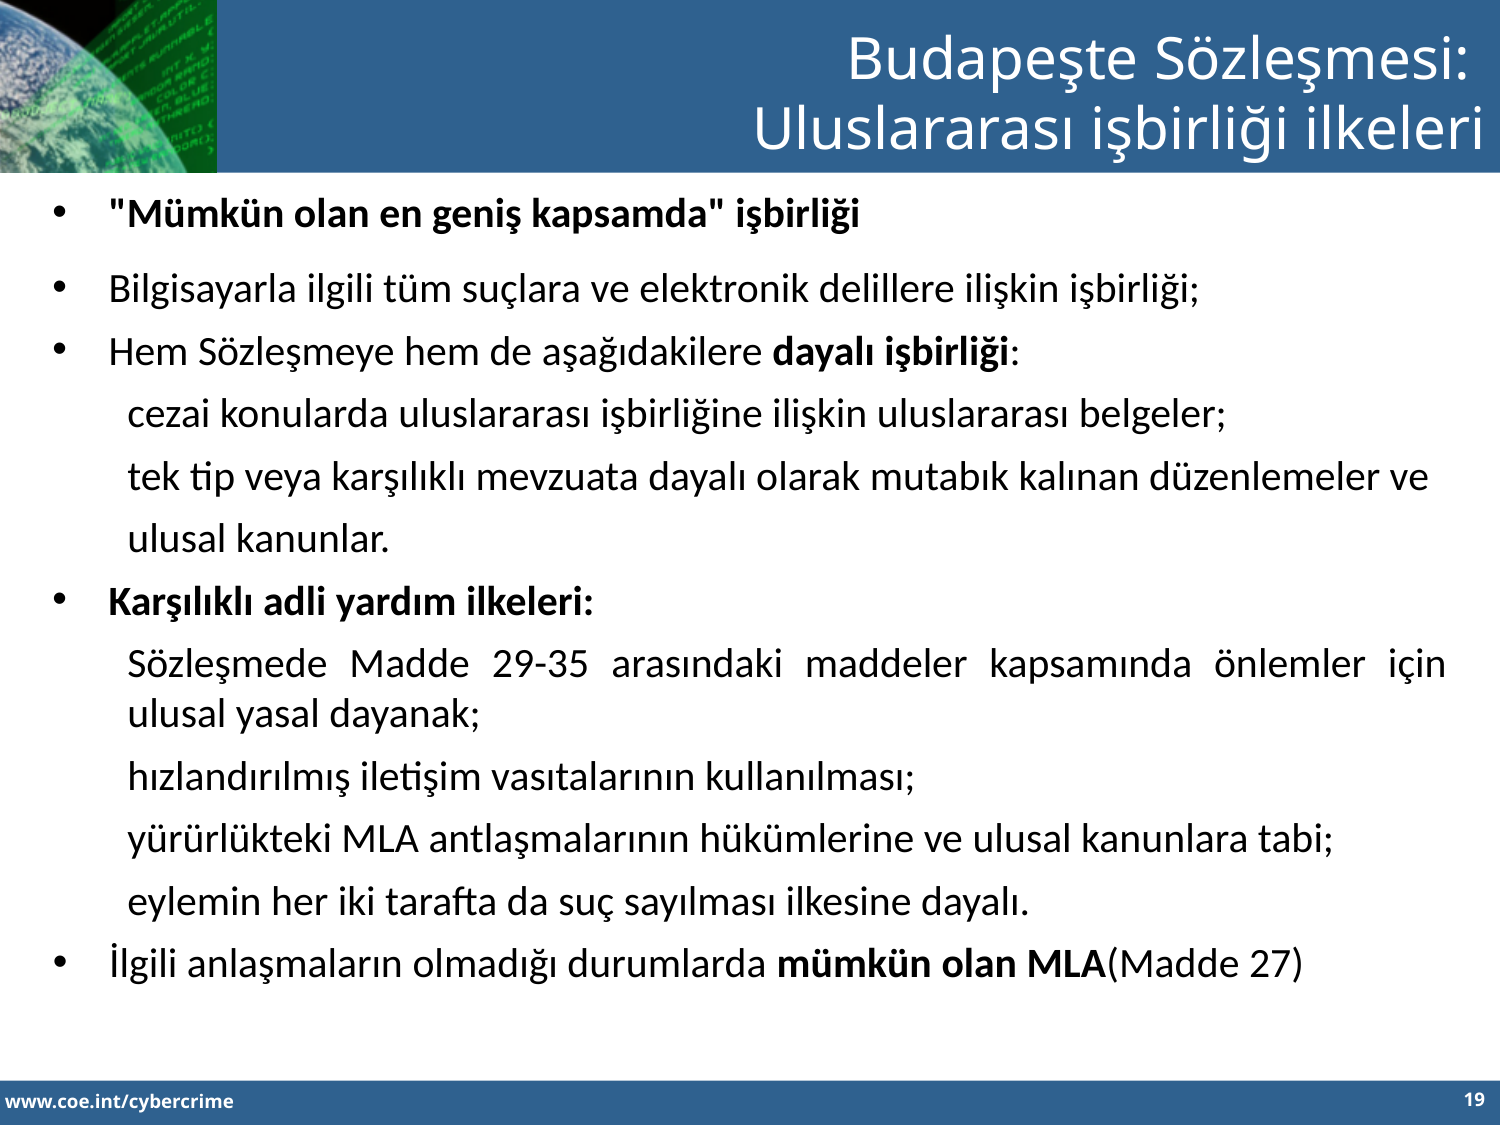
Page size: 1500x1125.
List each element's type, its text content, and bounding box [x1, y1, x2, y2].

slide_number 19 [1149, 1079, 1500, 1125]
picture [0, 1, 217, 173]
text_box Budapeşte Sözleşmesi: Uluslararası işbirliği ilkeleri [200, 14, 1500, 169]
text_box "Mümkün olan en geniş kapsamda" işbirliği Bilgisayarla ilgili tüm suçlara ve elektronik delillere ilişkin işbirliği; Hem Sözleşmeye hem de aşağıdakilere dayalı işbirliği: cezai konularda uluslararası işbirliğine ilişkin uluslararası belgeler; tek tip veya karşılıklı mevzuata dayalı olarak mutabık kalınan düzenlemeler ve ulusal kanunlar. Karşılıklı adli yardım ilkeleri: Sözleşmede Madde 29-35 arasındaki maddeler kapsamında önlemler için ulusal yasal dayanak; hızlandırılmış iletişim vasıtalarının kullanılması; yürürlükteki MLA antlaşmalarının hükümlerine ve ulusal kanunlara tabi; eylemin her iki tarafta da suç sayılması ilkesine dayalı. İlgili anlaşmaların olmadığı durumlarda mümkün olan MLA(Madde 27) [37, 178, 1463, 994]
